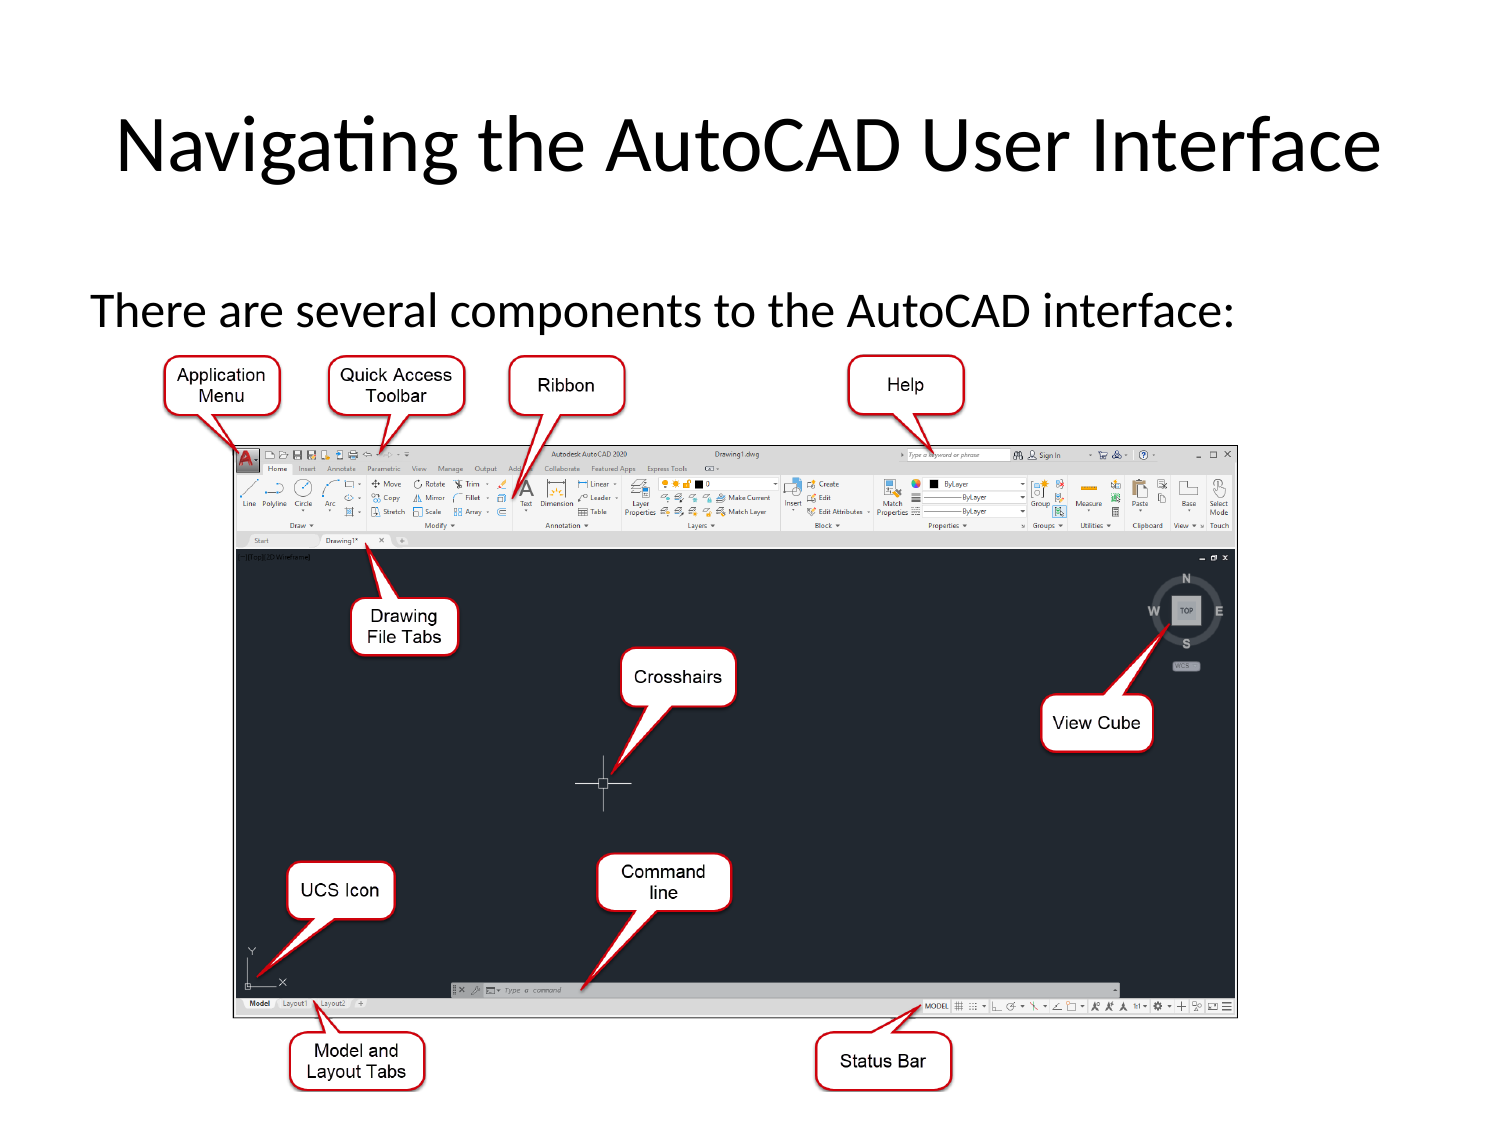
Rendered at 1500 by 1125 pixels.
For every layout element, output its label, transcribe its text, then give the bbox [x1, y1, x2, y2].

list There are several components to the AutoCAD interface: [75, 270, 1288, 438]
picture [162, 353, 1238, 1092]
title Navigating the AutoCAD User Interface [75, 45, 1425, 233]
